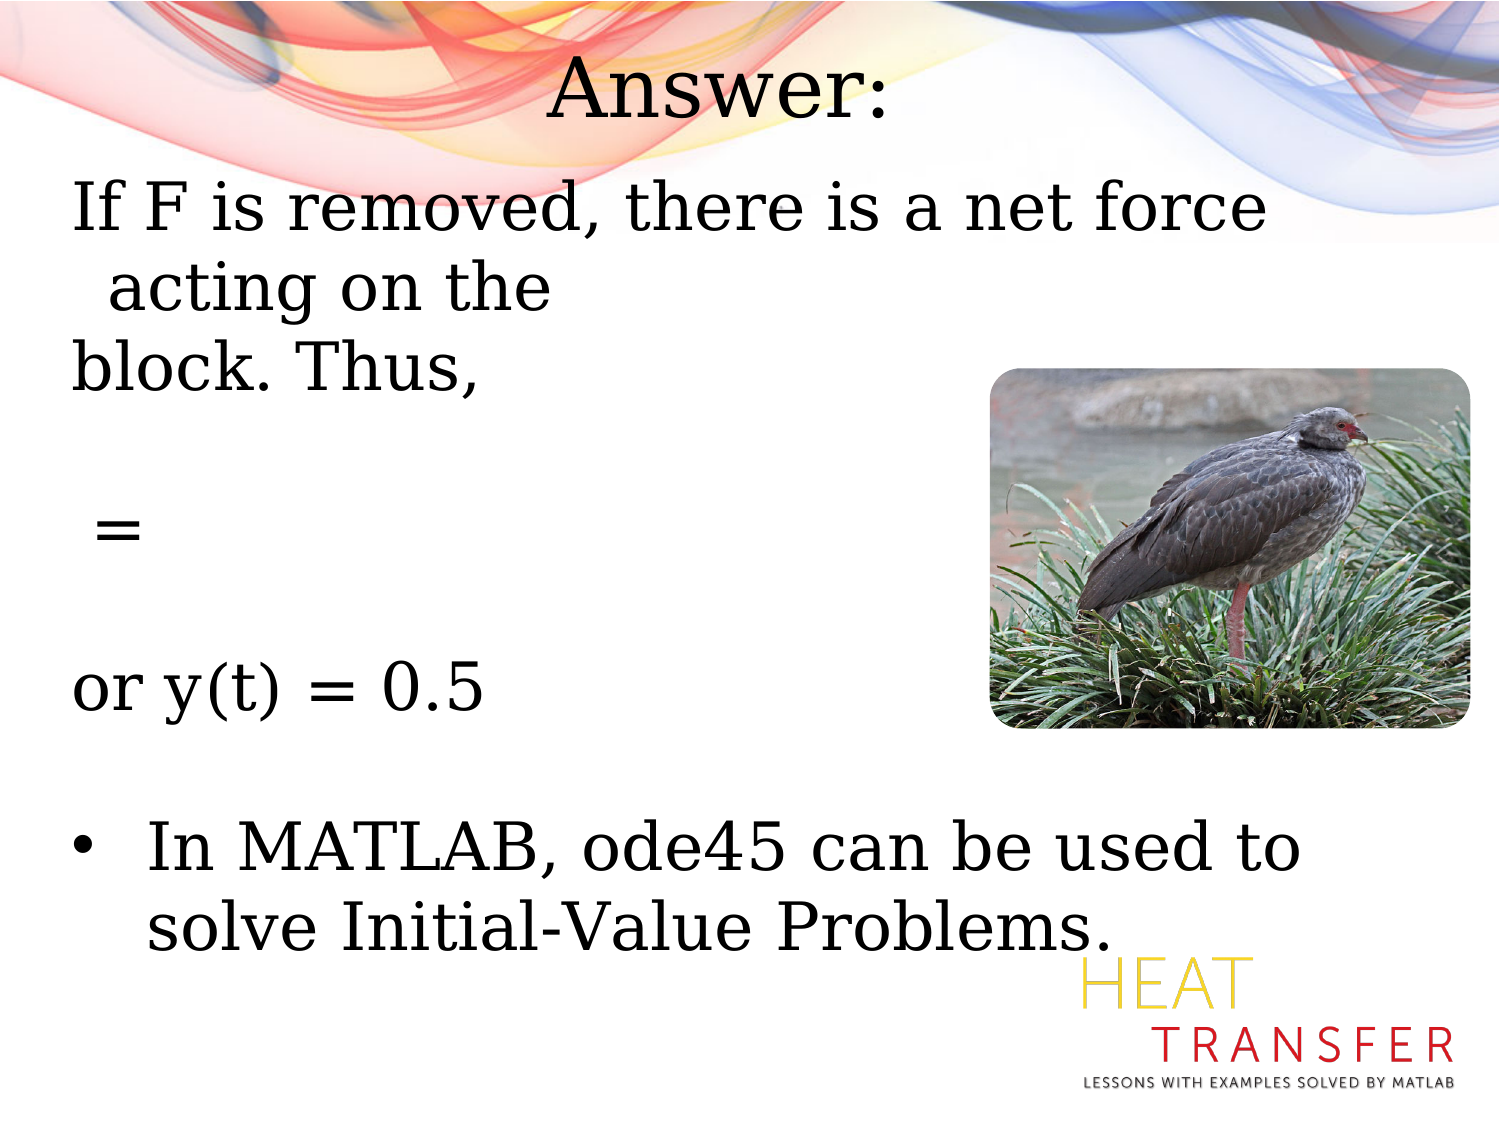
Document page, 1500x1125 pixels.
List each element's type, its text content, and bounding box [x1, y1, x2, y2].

text_box Answer: [126, 26, 1340, 142]
picture [989, 368, 1471, 729]
picture [1075, 946, 1464, 1093]
picture [0, 1, 1499, 243]
